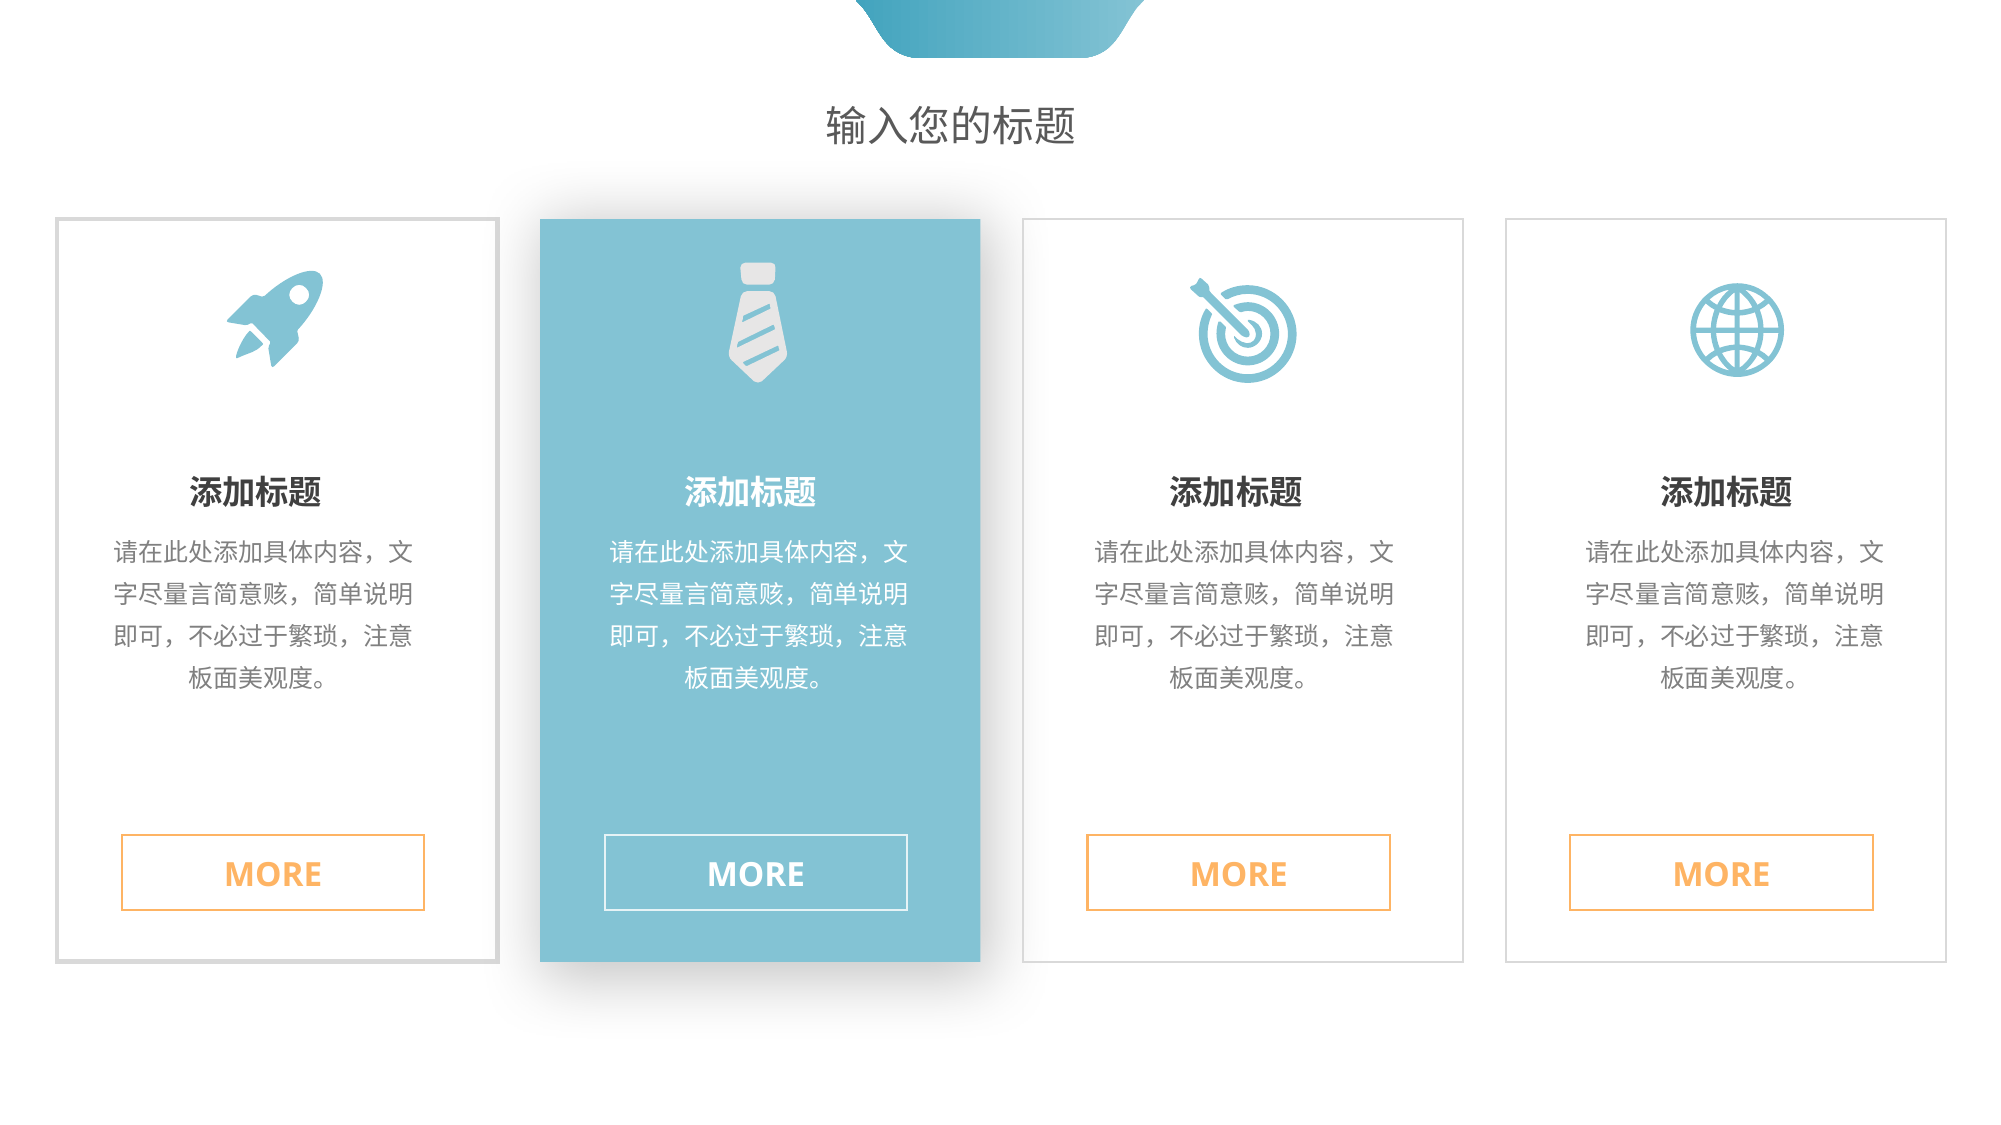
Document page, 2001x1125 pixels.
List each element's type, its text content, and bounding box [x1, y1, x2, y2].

text_box MORE [1569, 834, 1874, 911]
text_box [226, 265, 329, 368]
text_box MORE [1086, 834, 1391, 911]
text_box 添加标题 [669, 463, 849, 519]
text_box 请在此处添加具体内容，文字尽量言简意赅，简单说明即可，不必过于繁琐，注意板面美观度。 [1079, 517, 1410, 700]
text_box [539, 218, 981, 963]
text_box [56, 218, 498, 963]
text_box [854, 0, 1146, 60]
text_box [1022, 218, 1464, 963]
text_box 请在此处添加具体内容，文字尽量言简意赅，简单说明即可，不必过于繁琐，注意板面美观度。 [594, 517, 924, 700]
text_box MORE [604, 834, 908, 911]
text_box [1505, 218, 1947, 963]
text_box 添加标题 [1154, 463, 1334, 519]
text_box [1189, 277, 1297, 383]
text_box 请在此处添加具体内容，文字尽量言简意赅，简单说明即可，不必过于繁琐，注意板面美观度。 [99, 517, 429, 700]
text_box 请在此处添加具体内容，文字尽量言简意赅，简单说明即可，不必过于繁琐，注意板面美观度。 [1570, 517, 1900, 700]
text_box 添加标题 [174, 463, 354, 519]
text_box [728, 262, 788, 383]
text_box MORE [124, 837, 422, 908]
text_box 输入您的标题 [810, 92, 1190, 158]
text_box 添加标题 [1645, 463, 1825, 519]
text_box [1690, 283, 1785, 377]
